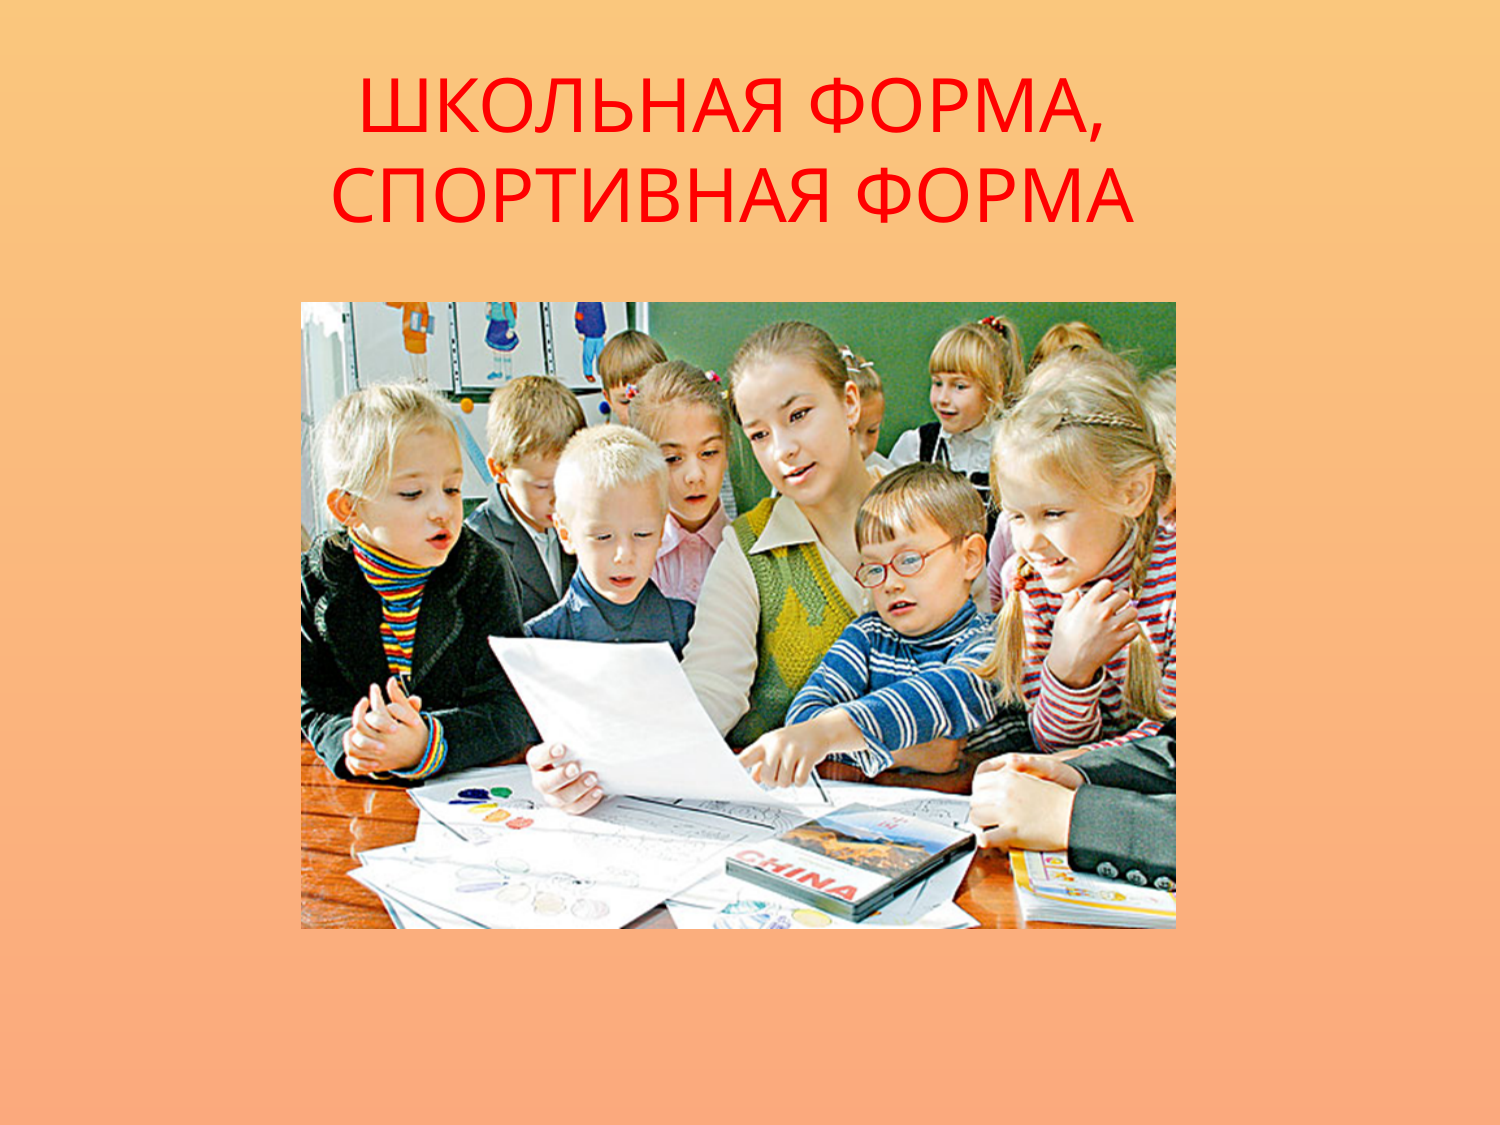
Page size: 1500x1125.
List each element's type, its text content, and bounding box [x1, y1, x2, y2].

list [300, 302, 1176, 930]
title Школьная форма, спортивная форма [132, 90, 1332, 246]
